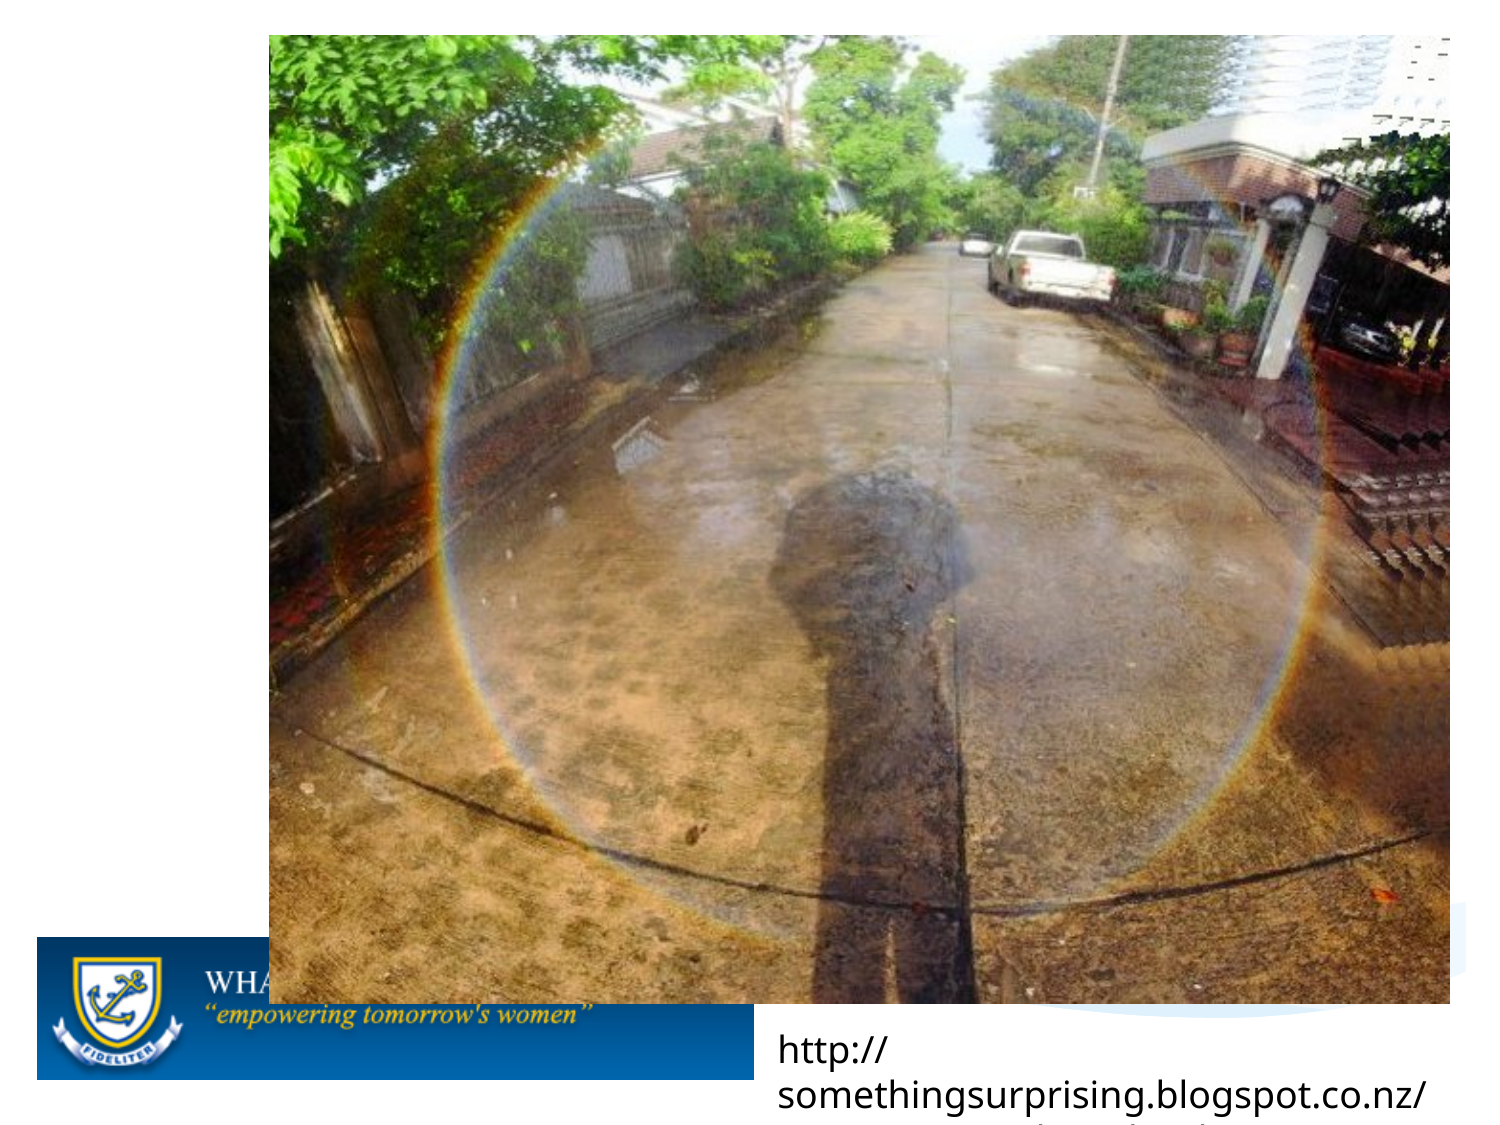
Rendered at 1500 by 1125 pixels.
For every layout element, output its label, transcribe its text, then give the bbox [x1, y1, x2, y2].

text_box http://somethingsurprising.blogspot.co.nz/2011/10/ever-thought-about-rainbows.html [762, 1018, 1500, 1125]
picture [37, 35, 1451, 1080]
